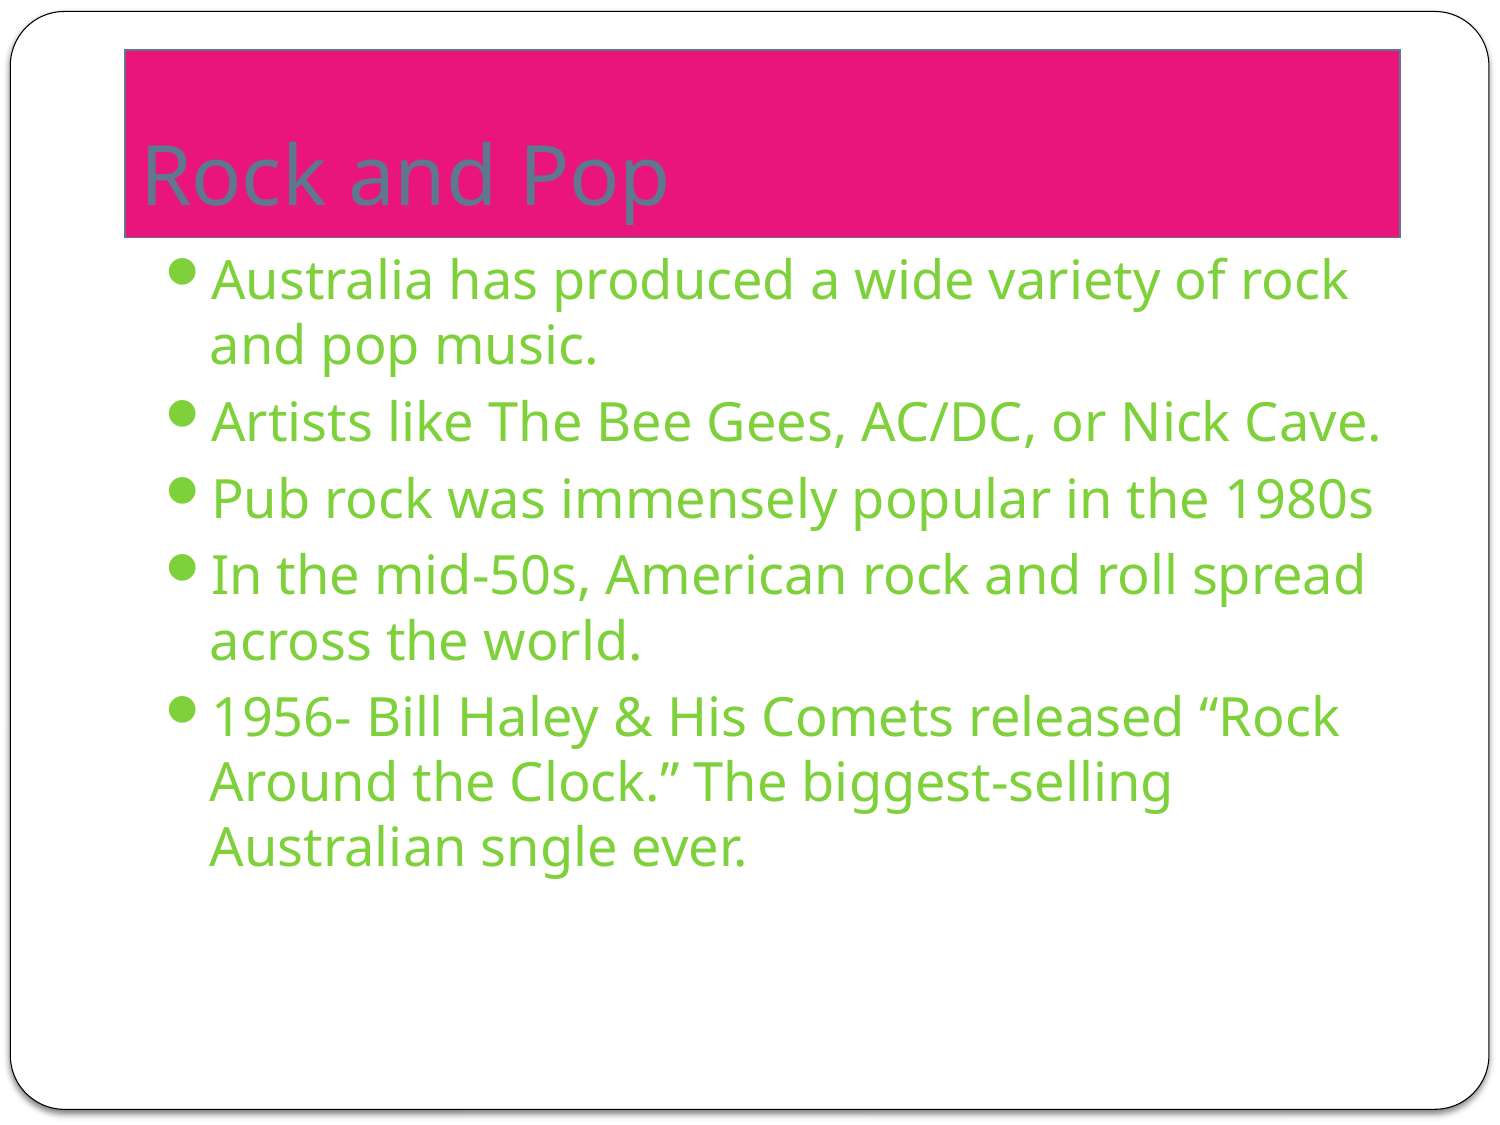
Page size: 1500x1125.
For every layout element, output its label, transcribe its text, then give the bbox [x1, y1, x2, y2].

list Australia has produced a wide variety of rock and pop music. Artists like The Bee Gees, AC/DC, or Nick Cave. Pub rock was immensely popular in the 1980s In the mid-50s, American rock and roll spread across the world. 1956- Bill Haley & His Comets released “Rock Around the Clock.” The biggest-selling Australian sngle ever. [149, 237, 1426, 988]
title Rock and Pop [124, 49, 1401, 238]
